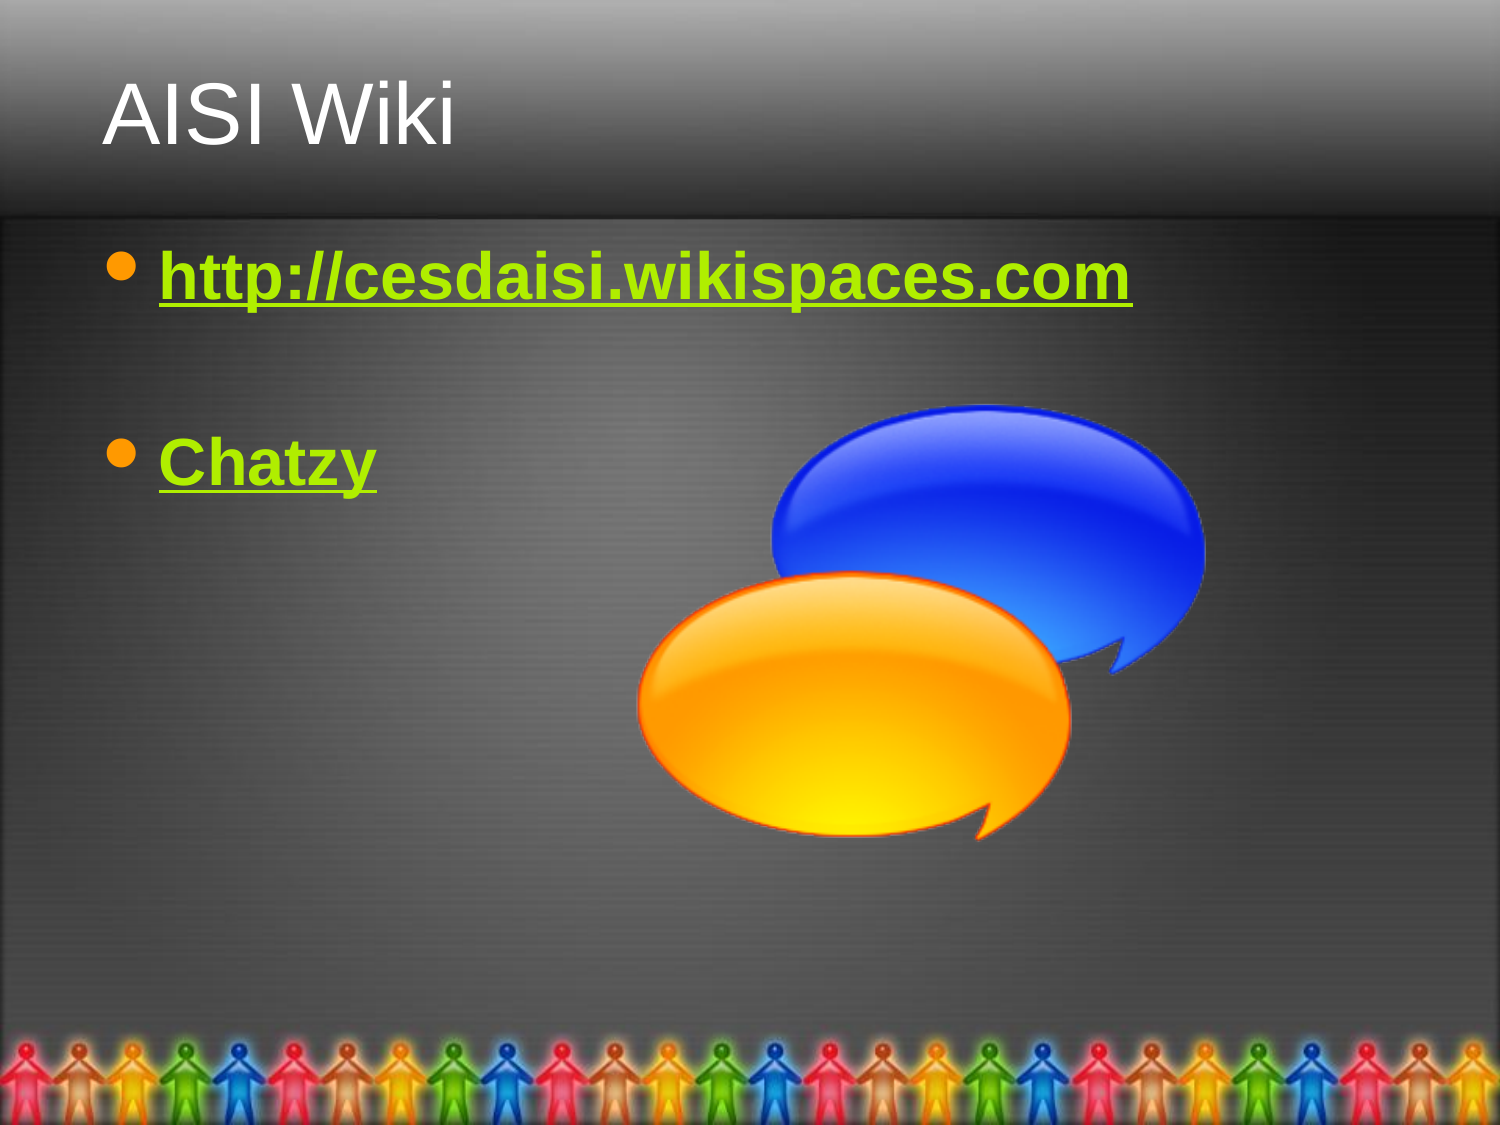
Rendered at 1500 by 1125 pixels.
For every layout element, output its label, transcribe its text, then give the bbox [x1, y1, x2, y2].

picture [0, 0, 1500, 1125]
list http://cesdaisi.wikispaces.com Chatzy [87, 224, 1401, 1013]
title AISI Wiki [87, 7, 1401, 213]
